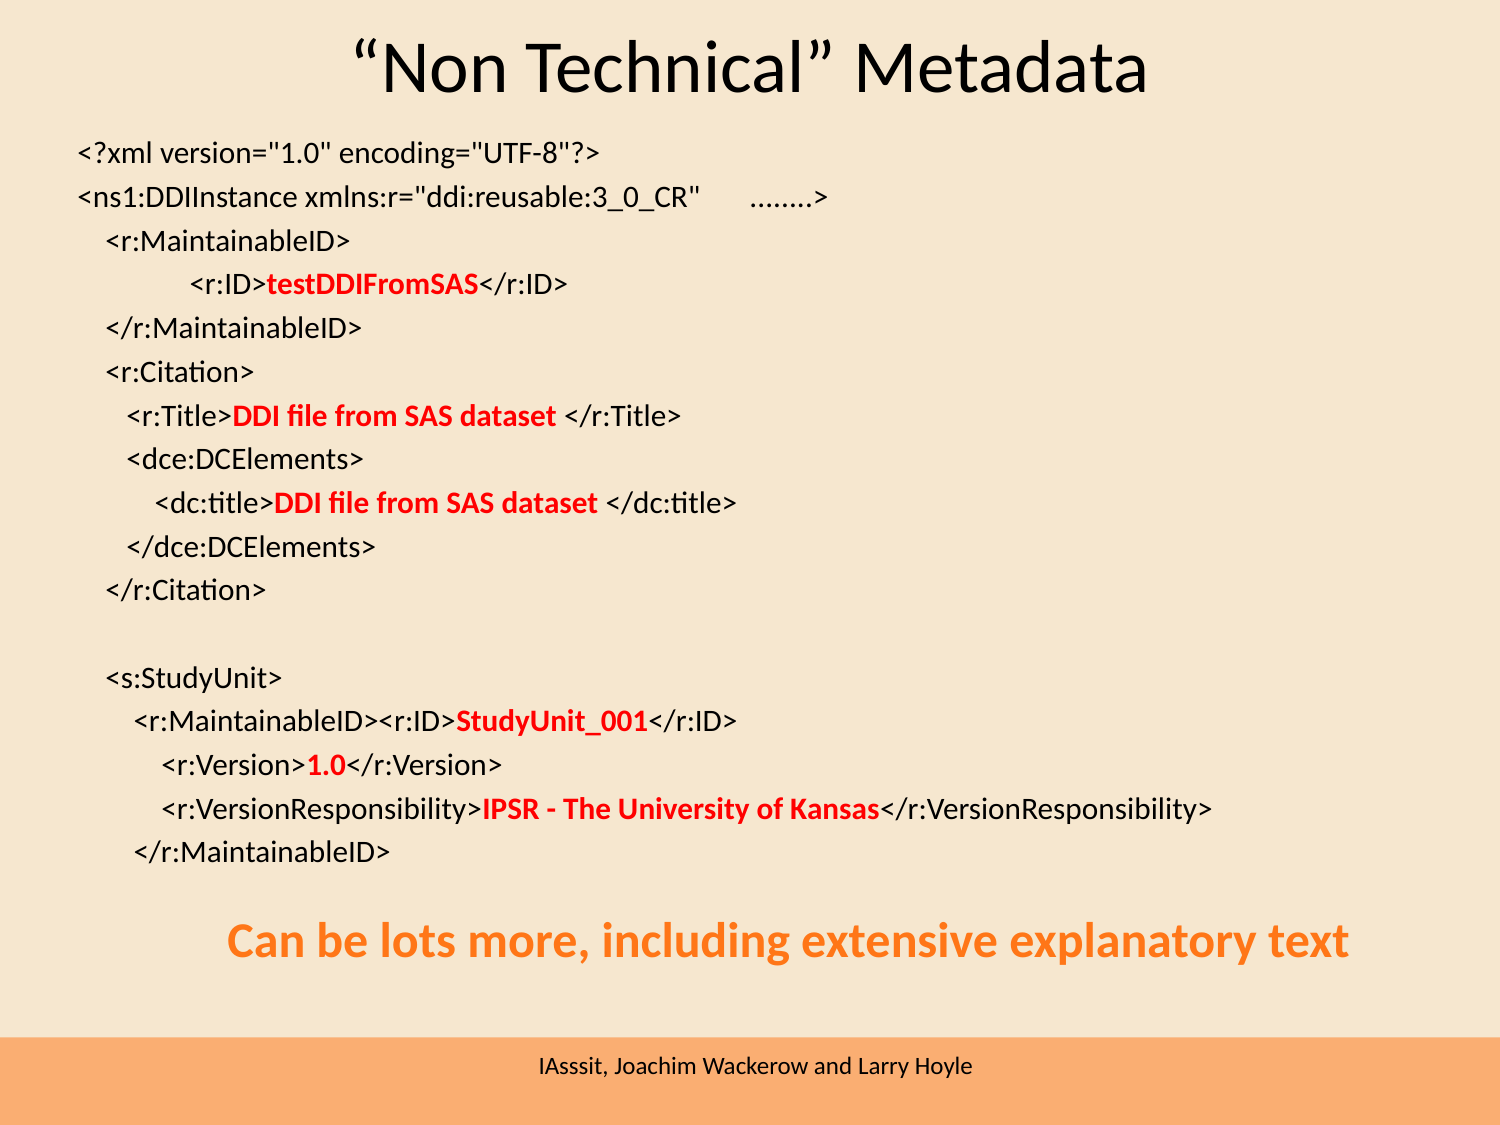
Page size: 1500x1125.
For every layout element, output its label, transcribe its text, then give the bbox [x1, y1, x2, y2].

text_box Can be lots more, including extensive explanatory text [212, 899, 1463, 975]
footer IAsssit, Joachim Wackerow and Larry Hoyle [399, 1042, 1113, 1103]
list <?xml version="1.0" encoding="UTF-8"?> <ns1:DDIInstance xmlns:r="ddi:reusable:3_0_CR" ........> <r:MaintainableID> <r:ID>testDDIFromSAS</r:ID> </r:MaintainableID> <r:Citation> <r:Title>DDI file from SAS dataset </r:Title> <dce:DCElements> <dc:title>DDI file from SAS dataset </dc:title> </dce:DCElements> </r:Citation> <s:StudyUnit> <r:MaintainableID><r:ID>StudyUnit_001</r:ID> <r:Version>1.0</r:Version> <r:VersionResponsibility>IPSR - The University of Kansas</r:VersionResponsibility> </r:MaintainableID> [62, 125, 1413, 913]
title “Non Technical” Metadata [75, 0, 1425, 125]
